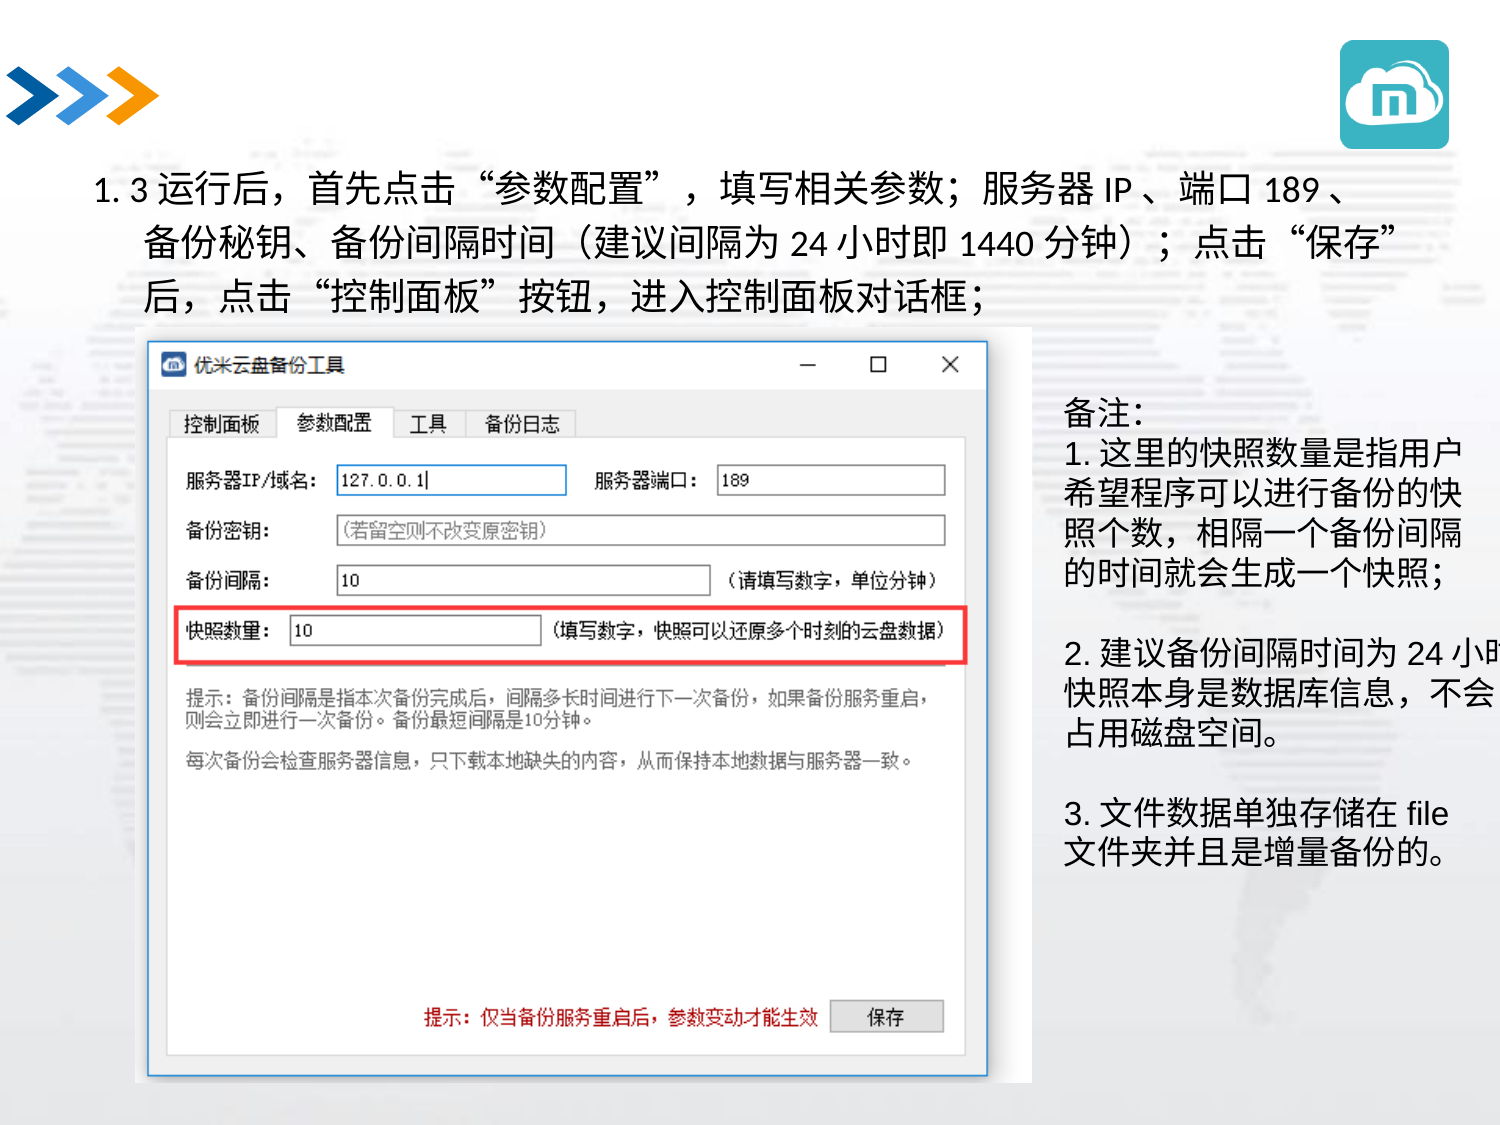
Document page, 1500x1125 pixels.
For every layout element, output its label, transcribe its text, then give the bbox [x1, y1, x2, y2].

text_box 1. 3运行后，首先点击“参数配置”，填写相关参数；服务器IP、端口189、 备份秘钥、备份间隔时间（建议间隔为24小时即1440分钟）；点击“保存” 后，点击“控制面板”按钮，进入控制面板对话框； [77, 148, 1433, 326]
picture [0, 0, 1500, 1125]
text_box 备注： 1.这里的快照数量是指用户 希望程序可以进行备份的快 照个数，相隔一个备份间隔 的时间就会生成一个快照； 2.建议备份间隔时间为24小时； 快照本身是数据库信息，不会 占用磁盘空间。 3.文件数据单独存储在file 文件夹并且是增量备份的。 [1049, 385, 1500, 879]
